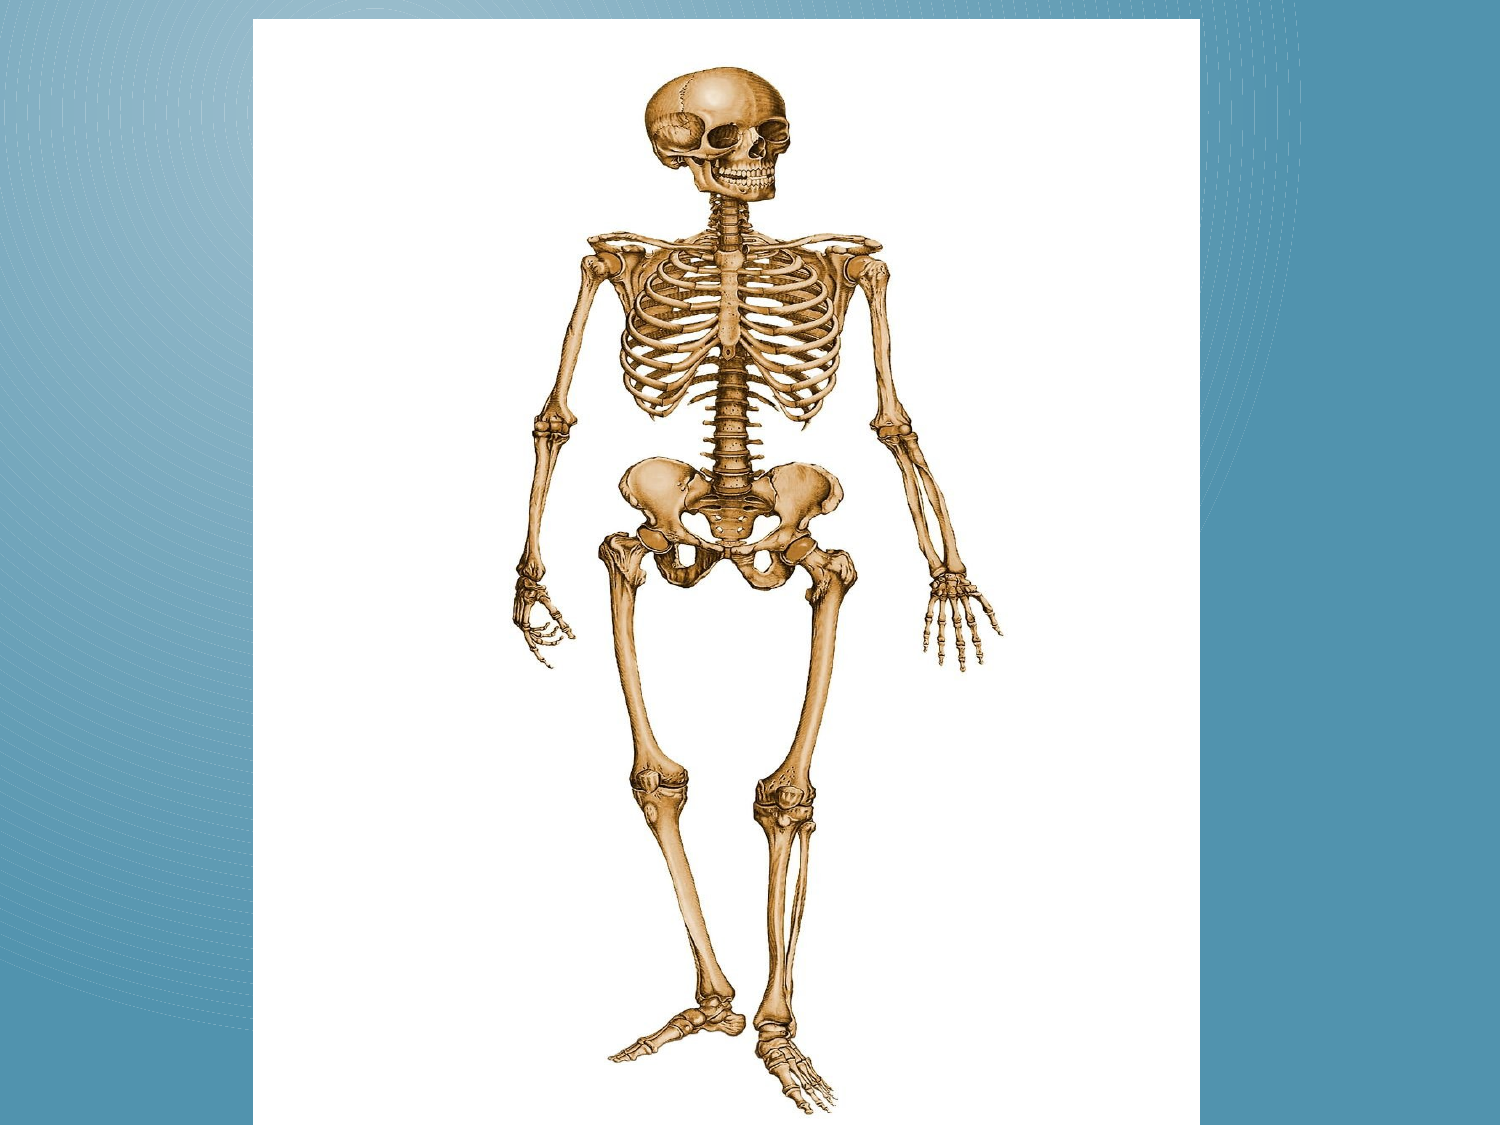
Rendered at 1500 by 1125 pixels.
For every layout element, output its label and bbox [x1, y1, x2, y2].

picture [253, 18, 1200, 1125]
